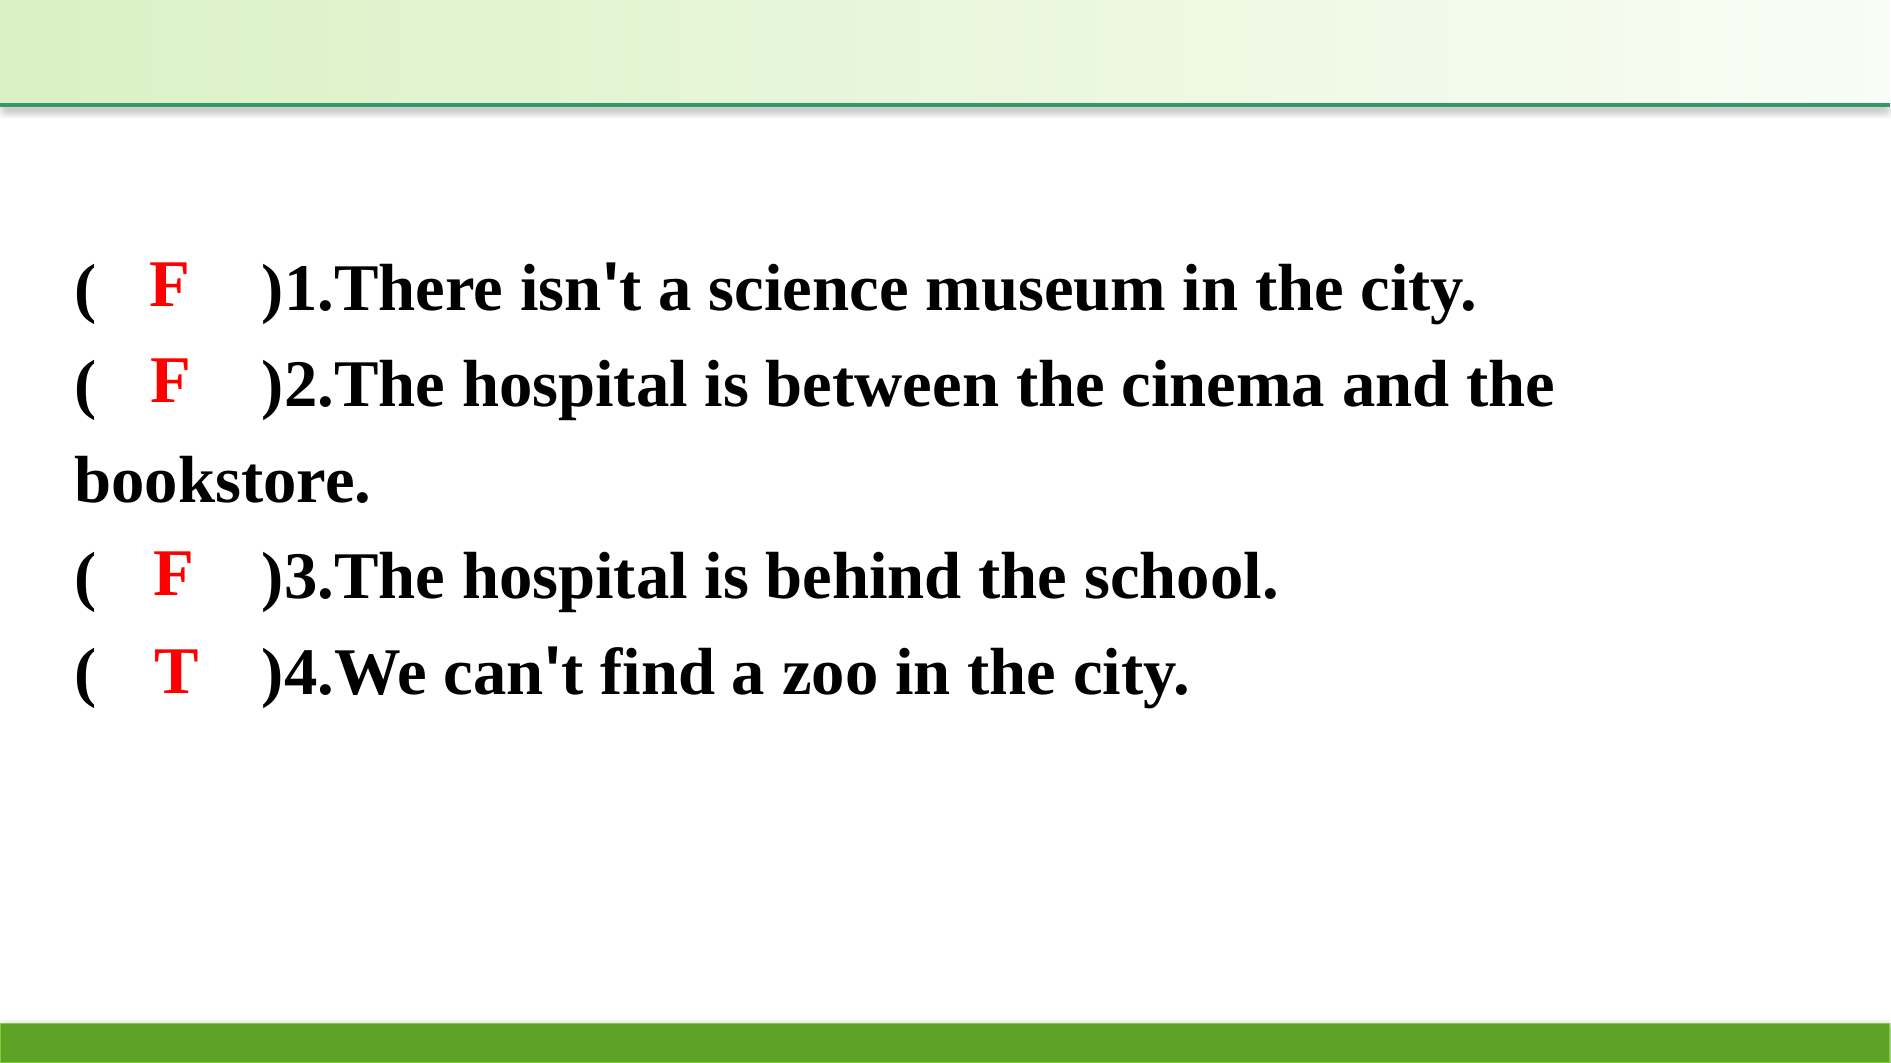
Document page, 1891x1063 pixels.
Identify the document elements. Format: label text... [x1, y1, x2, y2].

text_box T [139, 619, 214, 715]
text_box F [138, 521, 210, 617]
text_box F [134, 232, 206, 328]
text_box ( )1.There isn't a science museum in the city. ( )2.The hospital is between the cinema and the bookstore. ( )3.The hospital is behind the school. ( )4.We can't find a zoo in the city. [59, 220, 1833, 715]
text_box F [135, 328, 207, 424]
